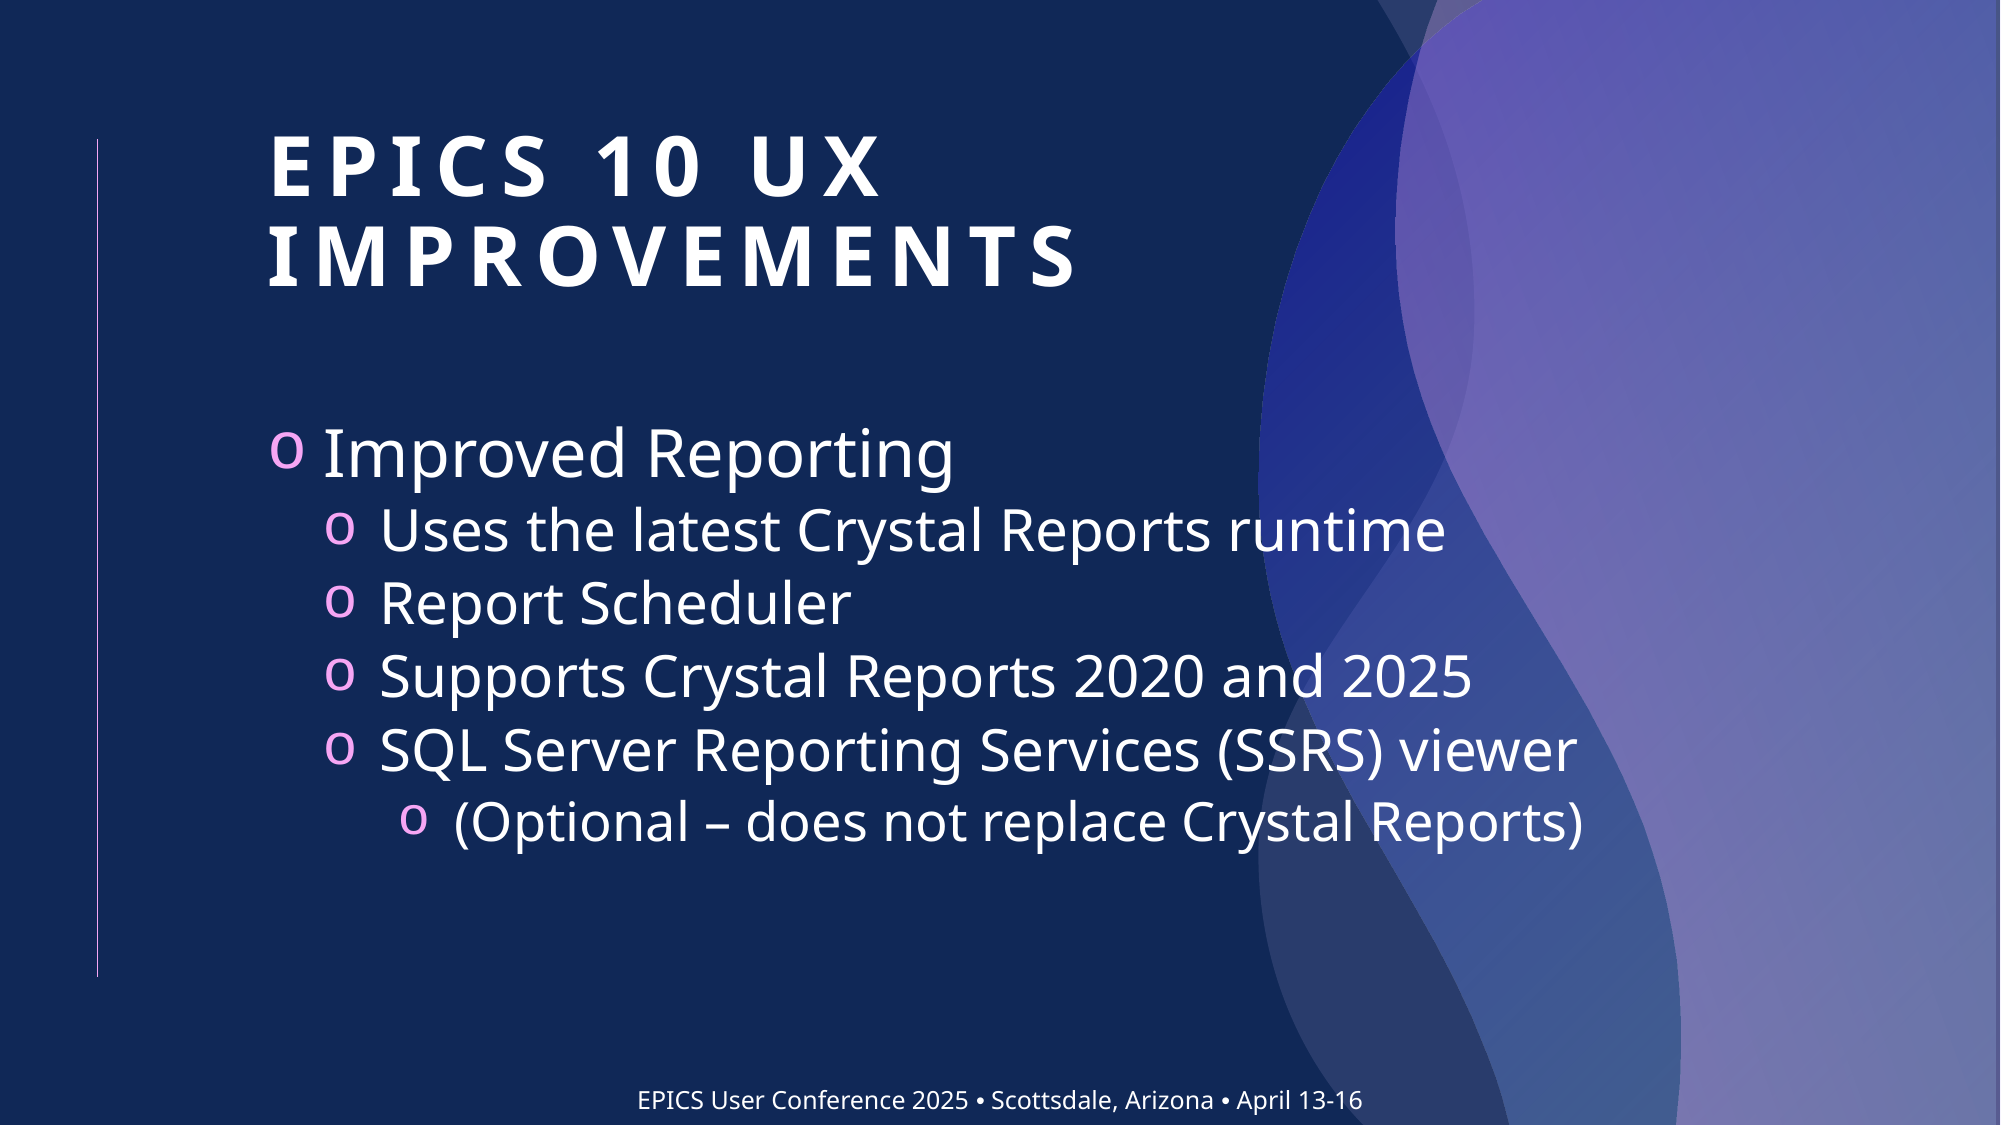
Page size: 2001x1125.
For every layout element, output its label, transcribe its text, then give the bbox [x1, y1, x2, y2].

title EPICS 10 UX Improvements [251, 136, 1709, 312]
list Improved Reporting Uses the latest Crystal Reports runtime Report Scheduler Supports Crystal Reports 2020 and 2025 SQL Server Reporting Services (SSRS) viewer (Optional – does not replace Crystal Reports) [251, 363, 1661, 902]
